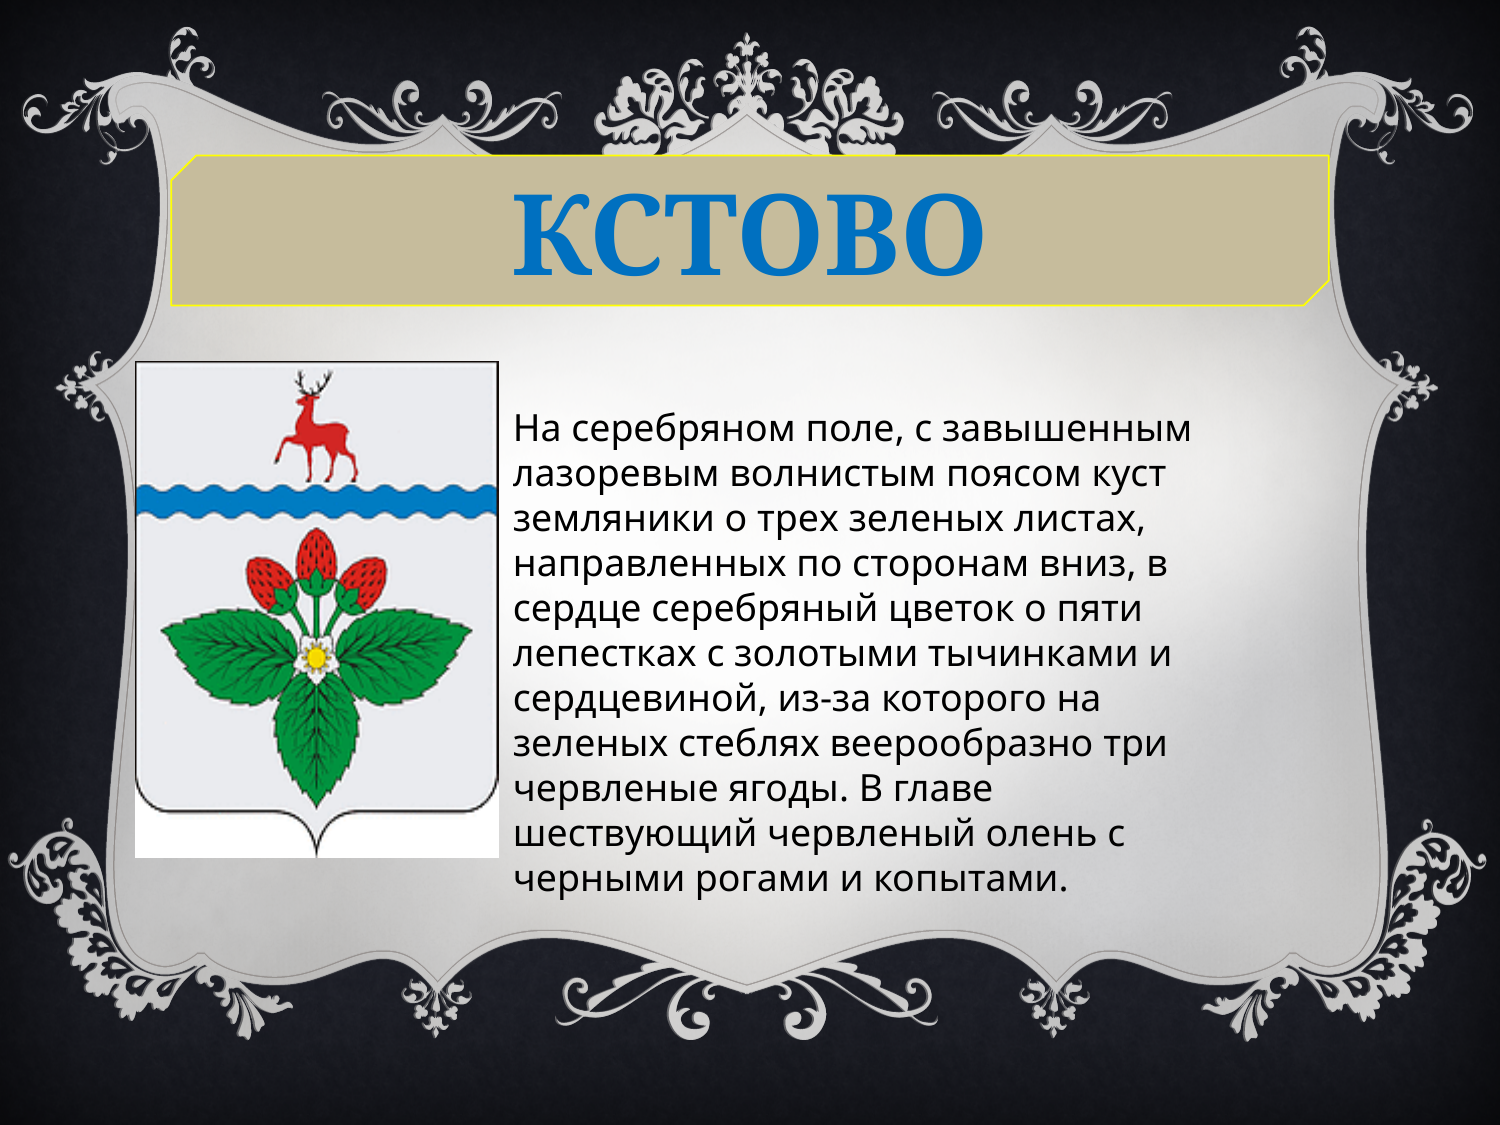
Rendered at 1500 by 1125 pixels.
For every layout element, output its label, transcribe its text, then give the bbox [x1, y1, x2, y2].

text_box кстово [495, 155, 1004, 306]
picture [0, 0, 1500, 1125]
text_box На серебряном поле, с завышенным лазоревым волнистым поясом куст земляники о трех зеленых листах, направленных по сторонам вниз, в сердце серебряный цветок о пяти лепестках с золотыми тычинками и сердцевиной, из-за которого на зеленых стеблях веерообразно три червленые ягоды. В главе шествующий червленый олень с черными рогами и копытами. [498, 397, 1249, 907]
text_box [170, 154, 1330, 307]
